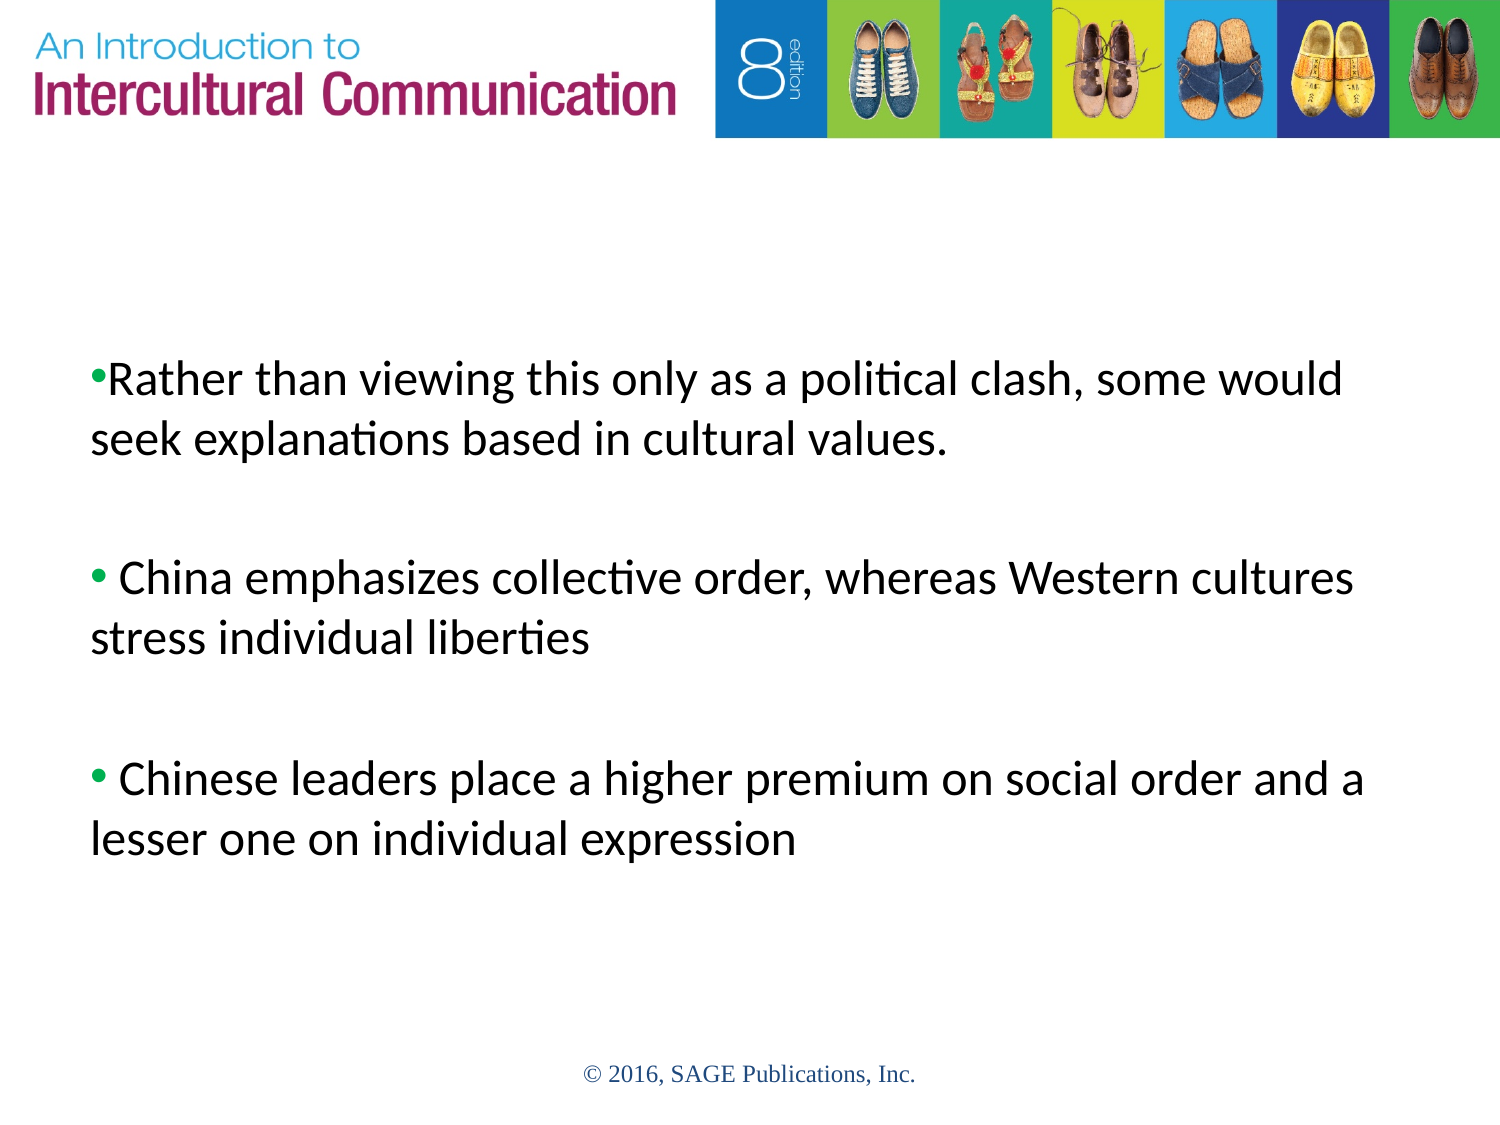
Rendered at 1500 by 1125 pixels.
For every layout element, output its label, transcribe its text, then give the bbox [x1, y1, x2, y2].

list Rather than viewing this only as a political clash, some would seek explanations based in cultural values. China emphasizes collective order, whereas Western cultures stress individual liberties Chinese leaders place a higher premium on social order and a lesser one on individual expression [75, 337, 1425, 1005]
picture [0, 0, 1500, 1125]
footer © 2016, SAGE Publications, Inc. [512, 1042, 988, 1103]
